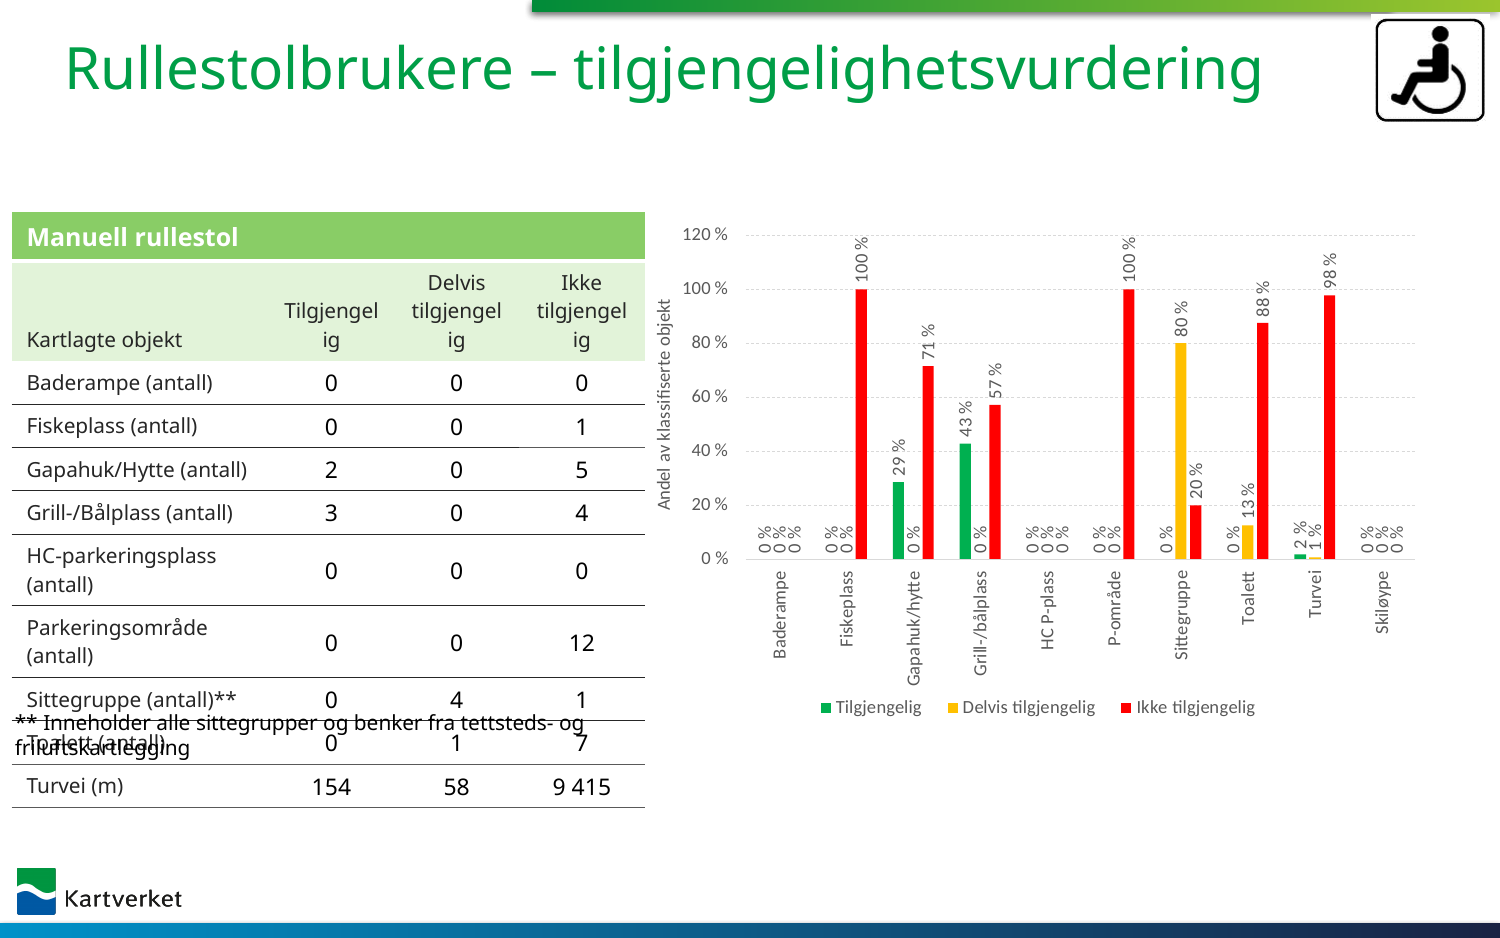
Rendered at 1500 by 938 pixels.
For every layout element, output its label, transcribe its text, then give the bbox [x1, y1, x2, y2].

table_cell 1 [519, 678, 638, 702]
table_cell 0 [269, 678, 394, 702]
table_cell 4 [394, 678, 519, 702]
table_cell 0 [394, 361, 519, 404]
table_cell 0 [394, 448, 519, 490]
table_cell 0 [394, 606, 519, 677]
table_cell 0 [269, 361, 394, 404]
table_cell 5 [519, 448, 638, 490]
table_cell Delvis tilgjengelig [394, 263, 519, 361]
table_cell Sittegruppe (antall)** [12, 678, 269, 702]
table_cell Turvei (m) [12, 768, 269, 807]
table_cell 0 [394, 535, 519, 605]
table_cell 0 [269, 535, 394, 605]
table_cell HC-parkeringsplass (antall) [12, 535, 269, 605]
table_cell Kartlagte objekt [12, 263, 269, 361]
table_cell 0 [269, 405, 394, 447]
table_cell 4 [519, 491, 638, 534]
picture [643, 218, 1426, 728]
picture [1371, 13, 1491, 127]
table_cell 0 [519, 361, 638, 404]
table_cell 0 [394, 491, 519, 534]
text_box Rullestolbrukere – tilgjengelighetsvurdering [49, 12, 1372, 109]
table_cell 12 [519, 606, 638, 677]
table_cell 3 [269, 491, 394, 534]
table_cell 0 [394, 405, 519, 447]
table_cell Baderampe (antall) [12, 361, 269, 404]
table_cell Grill-/Bålplass (antall) [12, 491, 269, 534]
table_header Manuell rullestol [12, 212, 645, 259]
table_cell 2 [269, 448, 394, 490]
table_cell Parkeringsområde (antall) [12, 606, 269, 677]
table_cell 58 [394, 768, 519, 807]
table_cell Tilgjengelig [269, 263, 394, 361]
table_cell 9 415 [519, 768, 645, 807]
table_cell 0 [269, 606, 394, 677]
table_cell 1 [519, 405, 638, 447]
text_box ** Inneholder alle sittegrupper og benker fra tettsteds- og friluftskartlegging [0, 702, 745, 768]
table_cell Ikke tilgjengelig [519, 263, 638, 361]
table_cell Gapahuk/Hytte (antall) [12, 448, 269, 490]
table_cell Fiskeplass (antall) [12, 405, 269, 447]
table_cell 154 [269, 768, 394, 807]
table_cell 0 [519, 535, 638, 605]
